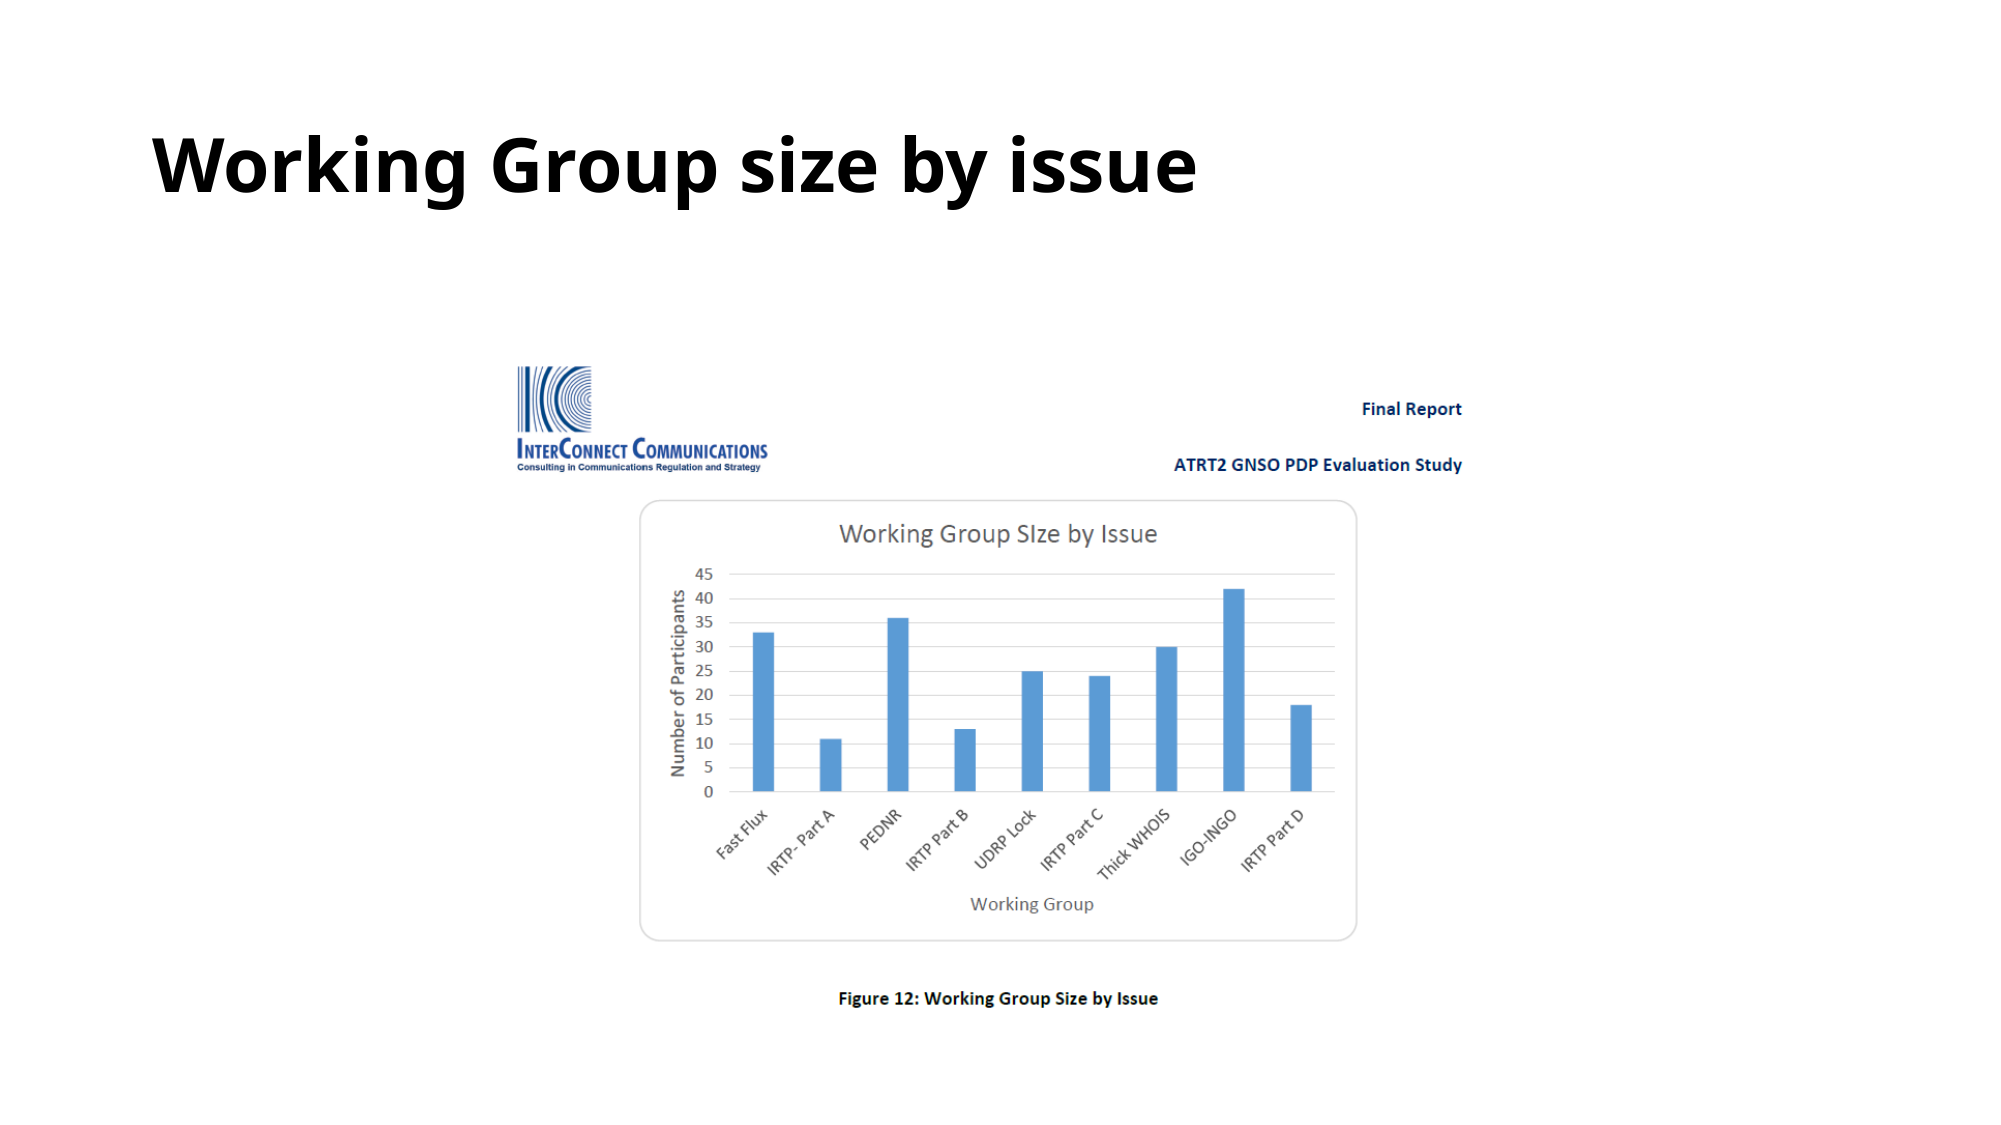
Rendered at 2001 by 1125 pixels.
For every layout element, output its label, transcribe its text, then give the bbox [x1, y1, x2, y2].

title Working Group size by issue [137, 59, 1863, 278]
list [483, 299, 1517, 1014]
